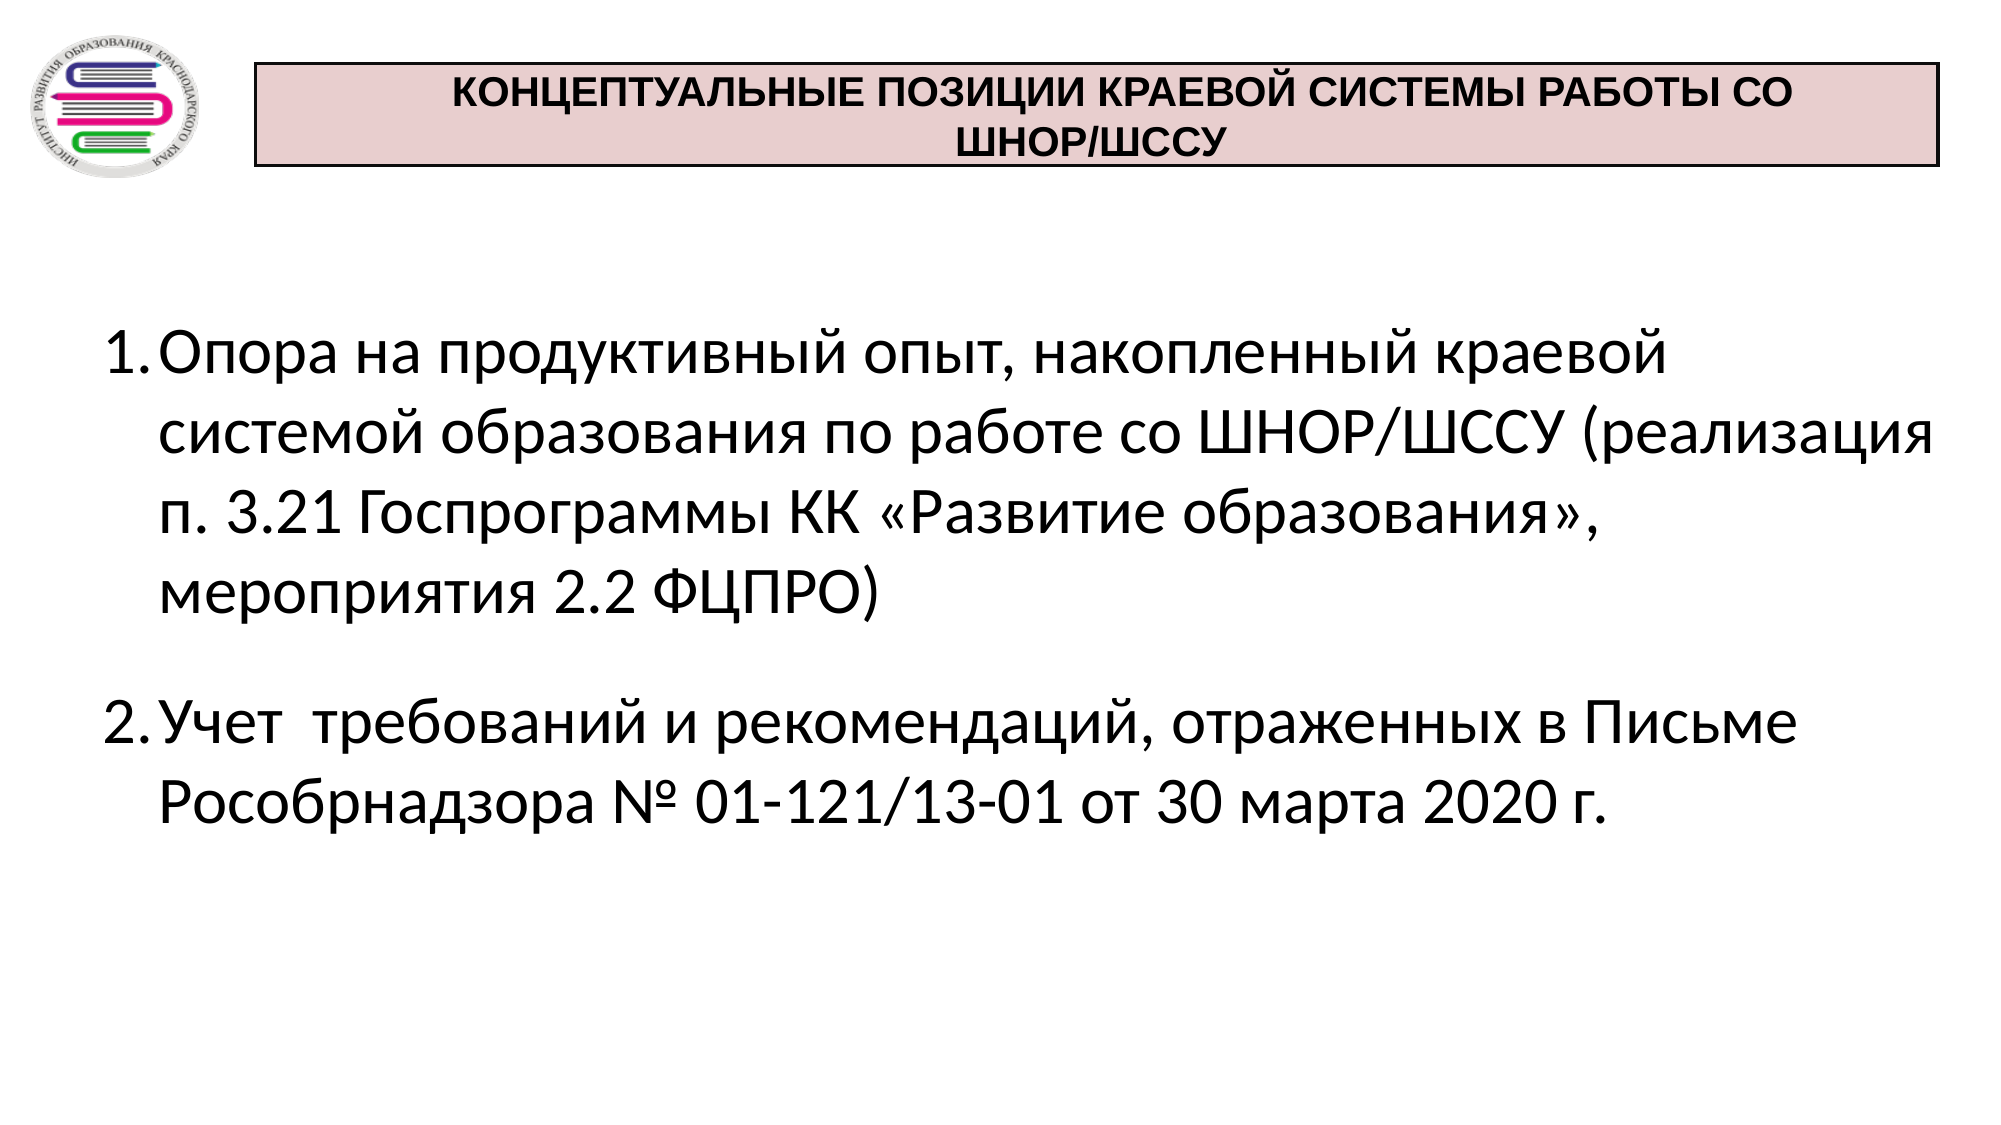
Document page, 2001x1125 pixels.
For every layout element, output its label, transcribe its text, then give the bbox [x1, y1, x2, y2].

text_box Опора на продуктивный опыт, накопленный краевой системой образования по работе со ШНОР/ШССУ (реализация п. 3.21 Госпрограммы КК «Развитие образования», мероприятия 2.2 ФЦПРО) Учет требований и рекомендаций, отраженных в Письме Рособрнадзора № 01-121/13-01 от 30 марта 2020 г. [87, 299, 1959, 844]
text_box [30, 35, 1939, 178]
